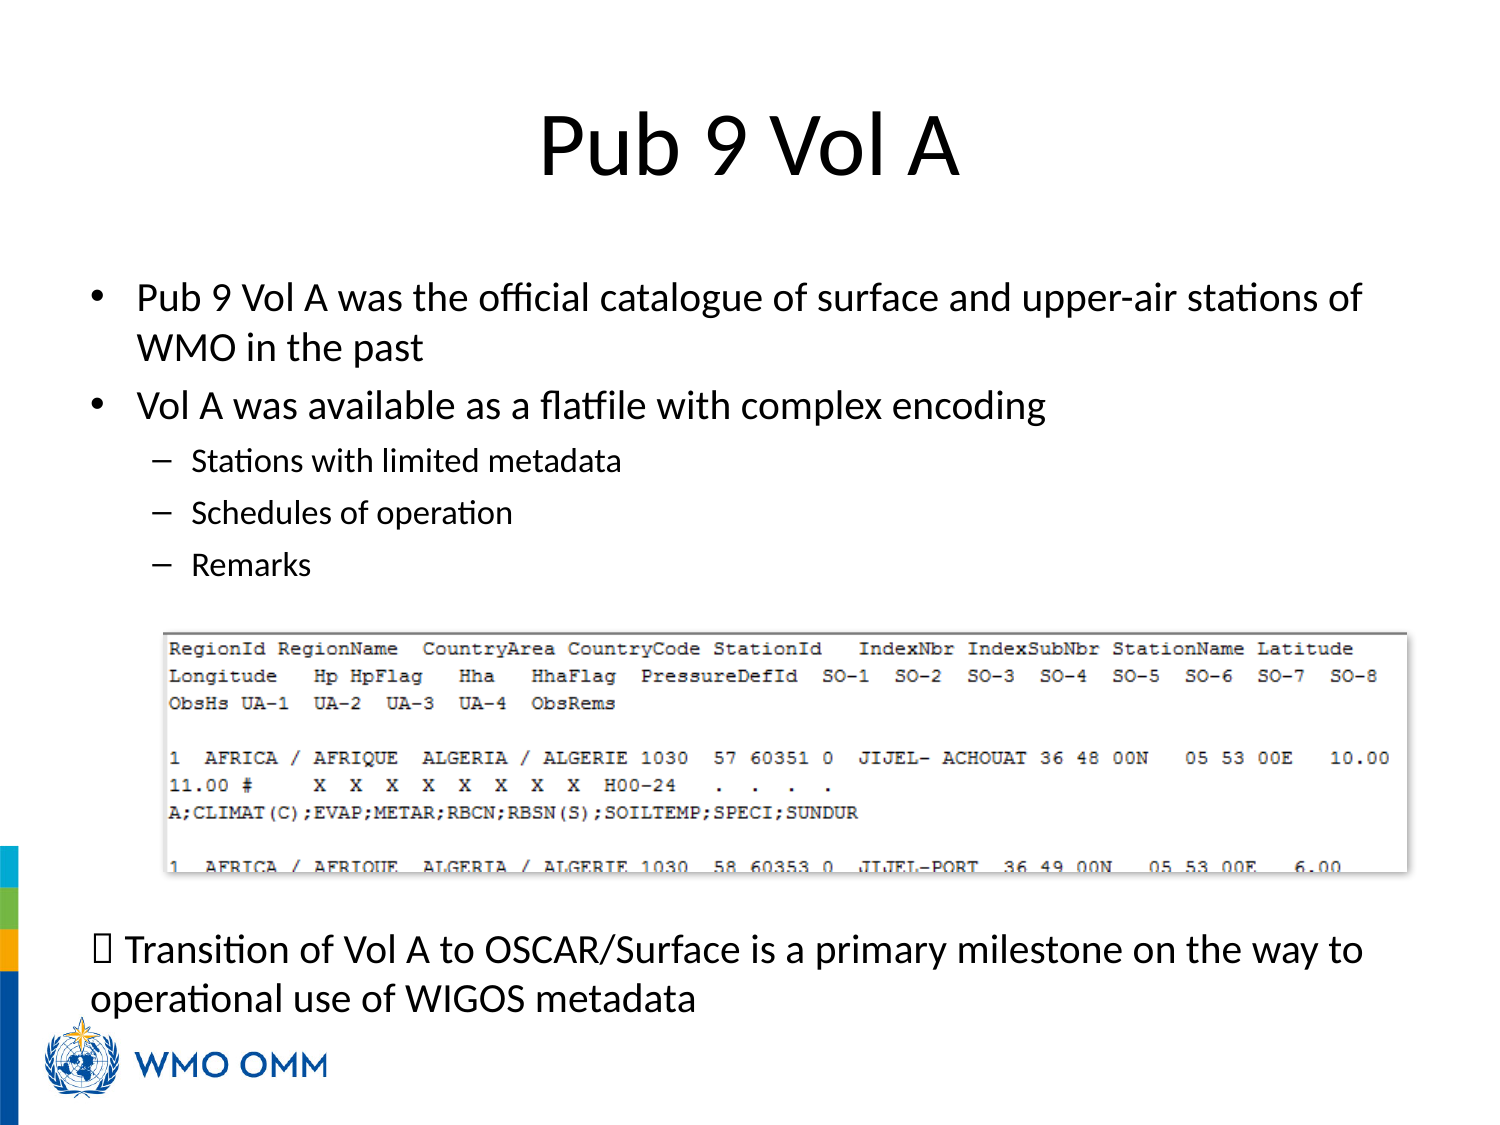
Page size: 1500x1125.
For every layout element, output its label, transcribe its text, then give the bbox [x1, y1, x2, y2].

title Pub 9 Vol A [75, 45, 1425, 233]
picture [0, 845, 327, 1125]
list Pub 9 Vol A was the official catalogue of surface and upper-air stations of WMO in the past Vol A was available as a flatfile with complex encoding Stations with limited metadata Schedules of operation Remarks  Transition of Vol A to OSCAR/Surface is a primary milestone on the way to operational use of WIGOS metadata [75, 262, 1425, 1034]
picture [162, 632, 1407, 872]
